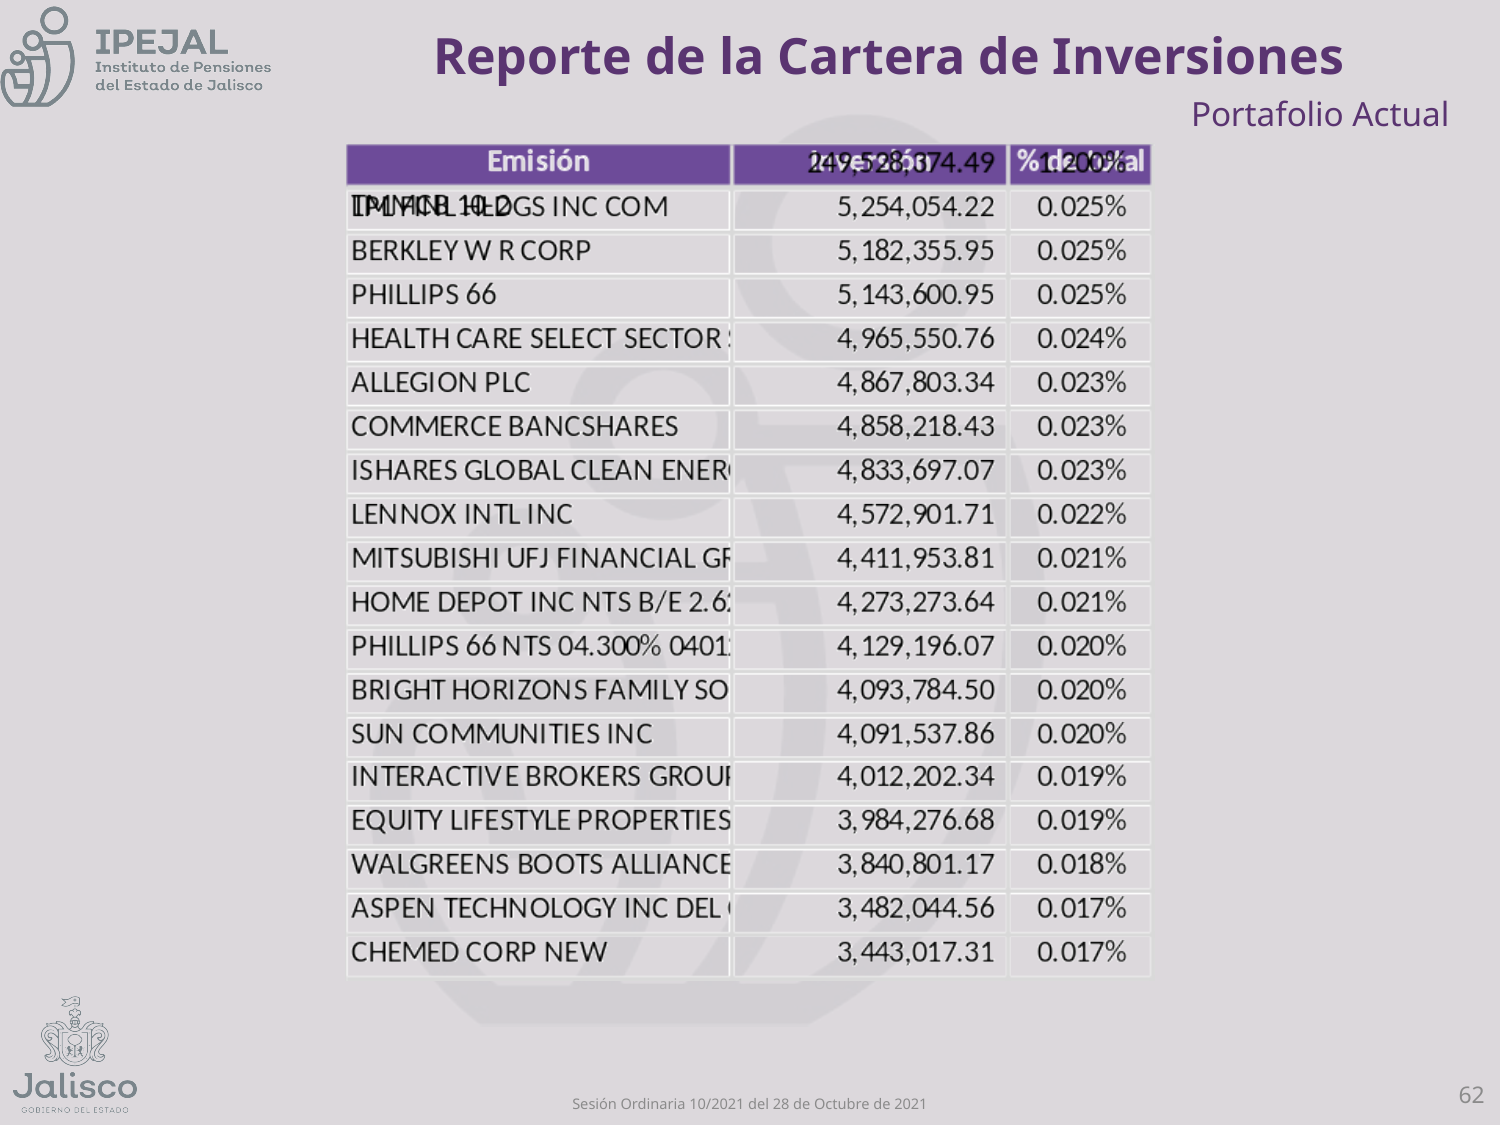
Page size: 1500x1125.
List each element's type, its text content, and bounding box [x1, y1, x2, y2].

picture [0, 988, 166, 1125]
picture [344, 143, 1156, 982]
footer Sesión Ordinaria 10/2021 del 28 de Octubre de 2021 [472, 1074, 1028, 1125]
picture [0, 6, 271, 107]
text_box Reporte de la Cartera de Inversiones [277, 23, 1500, 149]
slide_number 62 [1411, 1066, 1500, 1125]
text_box Portafolio Actual [1176, 86, 1465, 141]
